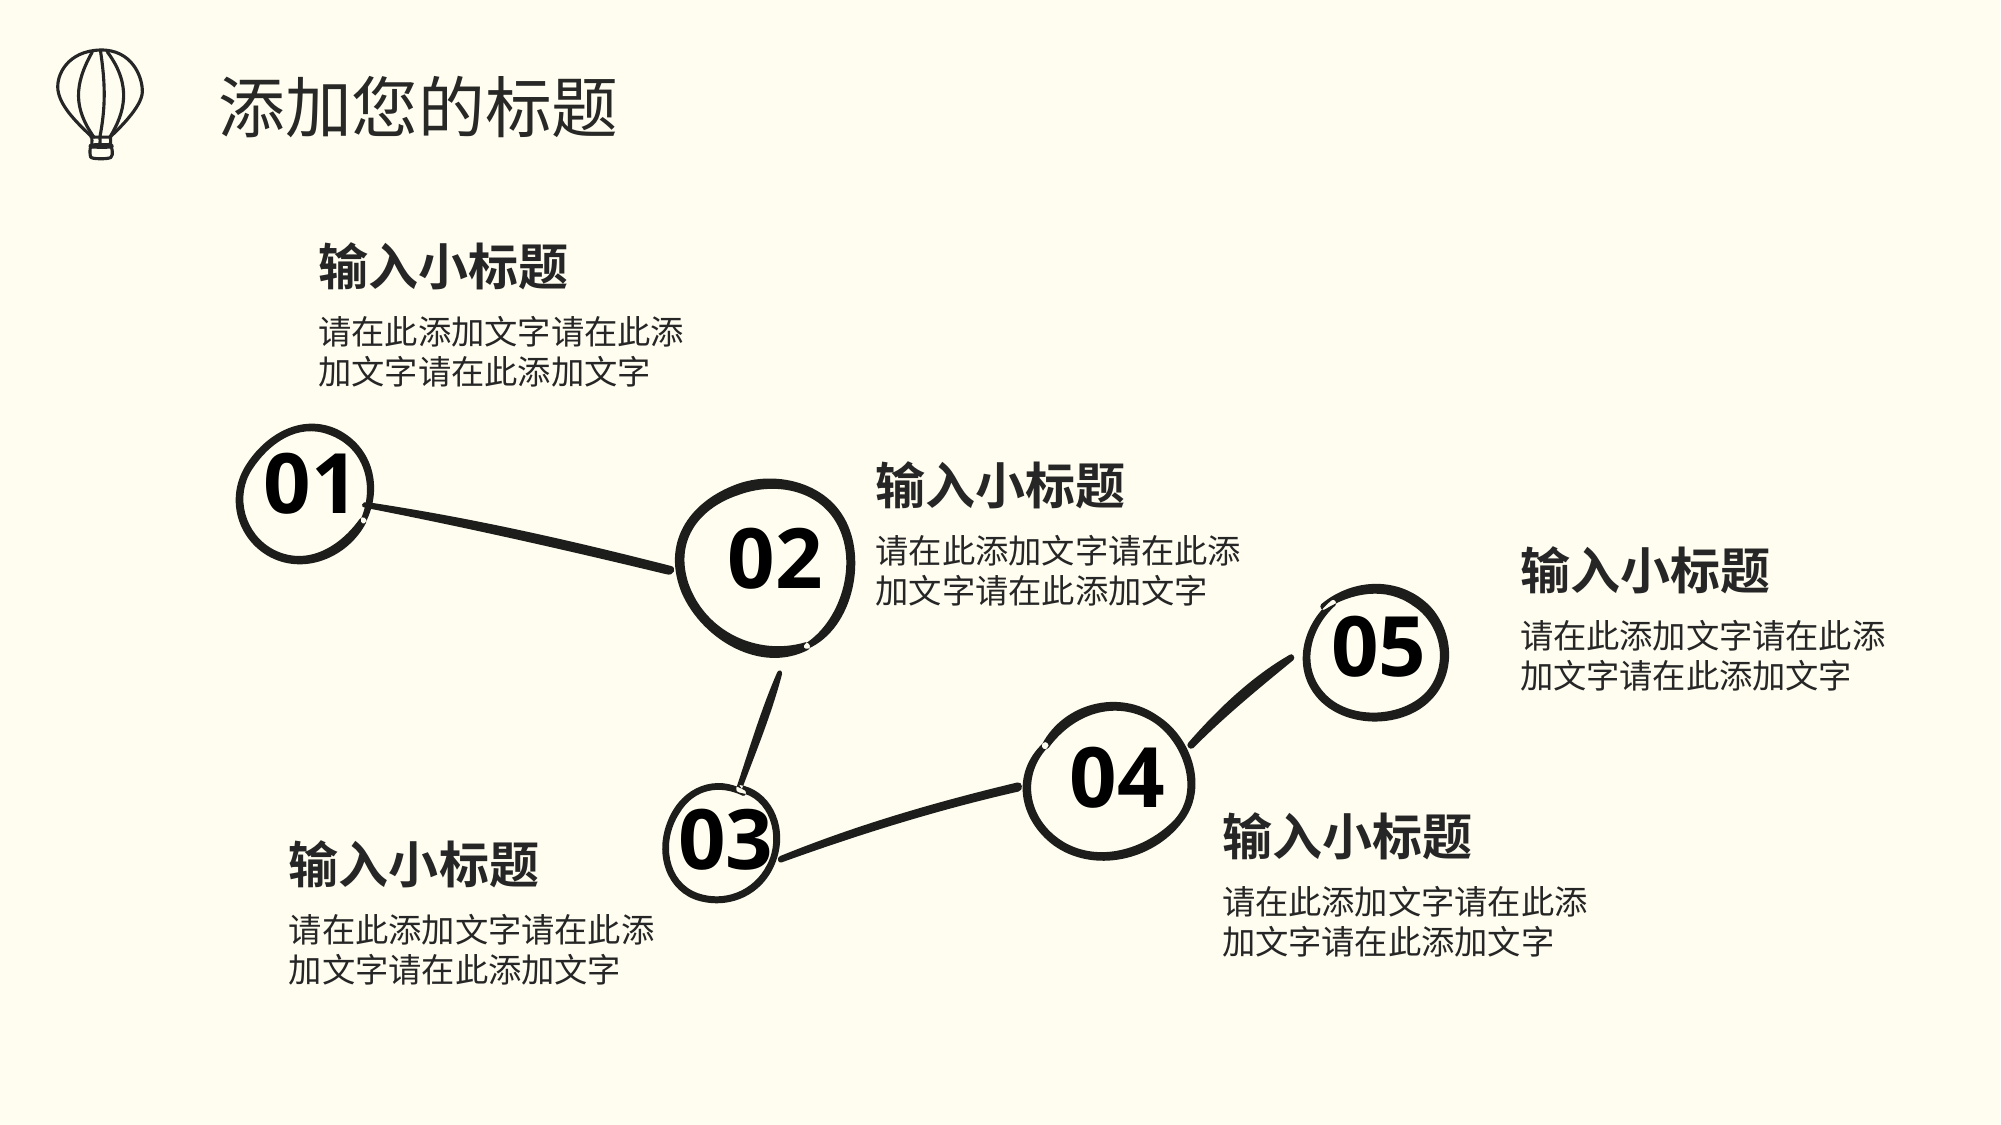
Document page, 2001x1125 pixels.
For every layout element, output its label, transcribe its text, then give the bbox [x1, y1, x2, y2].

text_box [57, 49, 143, 159]
text_box [402, 507, 661, 573]
text_box 输入小标题 [274, 825, 600, 901]
text_box 输入小标题 [1505, 532, 1832, 607]
text_box 请在此添加文字请在此添加文字请在此添加文字 [869, 523, 1283, 618]
text_box [817, 784, 1010, 850]
text_box 请在此添加文字请在此添加文字请在此添加文字 [1207, 873, 1630, 969]
text_box [1210, 654, 1291, 732]
text_box 输入小标题 [861, 447, 1187, 523]
text_box 请在此添加文字请在此添加文字请在此添加文字 [274, 901, 696, 997]
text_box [1291, 575, 1470, 729]
text_box 输入小标题 [303, 228, 630, 303]
text_box 添加您的标题 [203, 57, 654, 153]
text_box 请在此添加文字请在此添加文字请在此添加文字 [303, 303, 726, 399]
text_box 请在此添加文字请在此添加文字请在此添加文字 [1505, 607, 1928, 703]
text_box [653, 668, 817, 910]
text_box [1010, 688, 1210, 874]
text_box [661, 470, 869, 675]
text_box 输入小标题 [1210, 797, 1533, 873]
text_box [226, 412, 402, 577]
